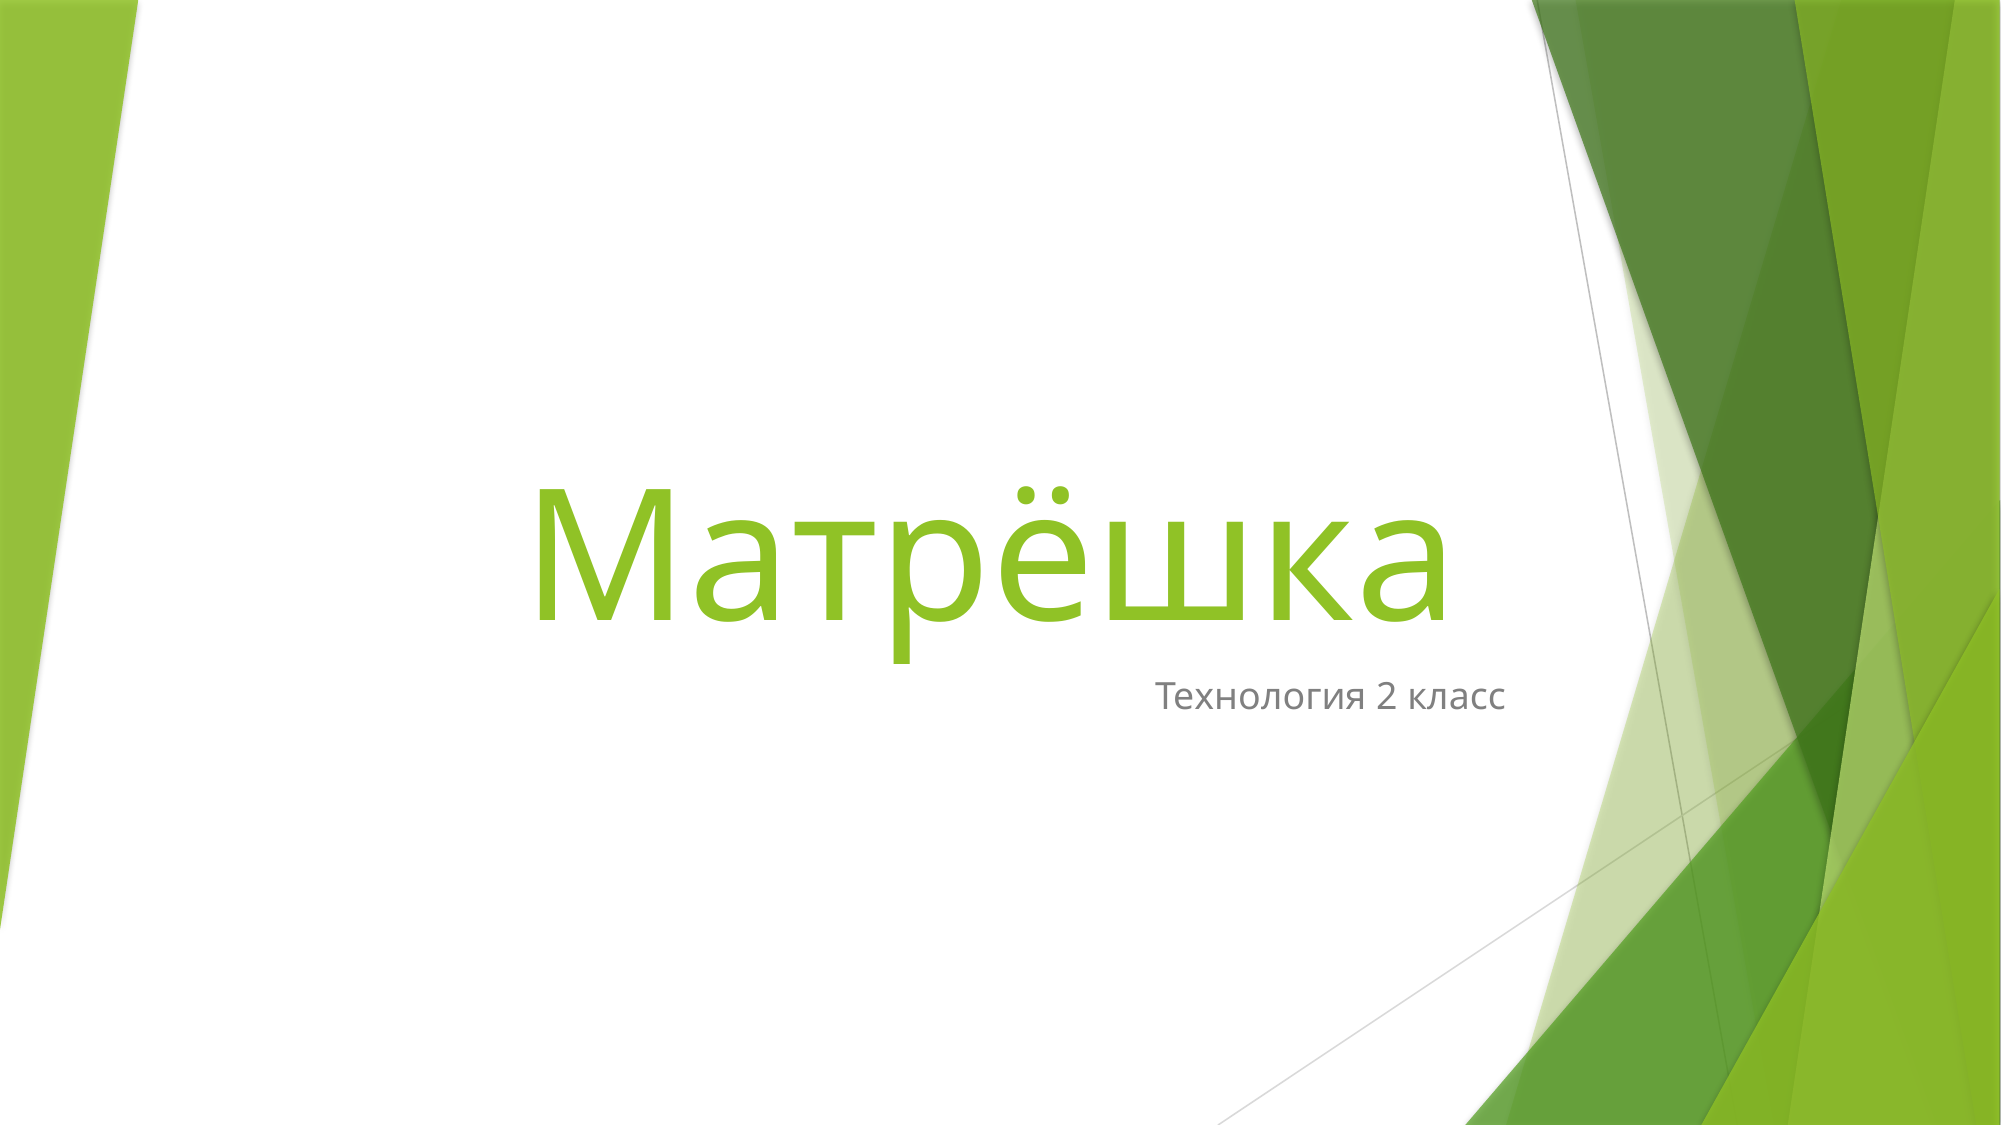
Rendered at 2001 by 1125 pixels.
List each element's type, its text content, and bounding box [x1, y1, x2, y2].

subtitle Технология 2 класс [247, 664, 1522, 845]
title Матрёшка [247, 394, 1522, 664]
